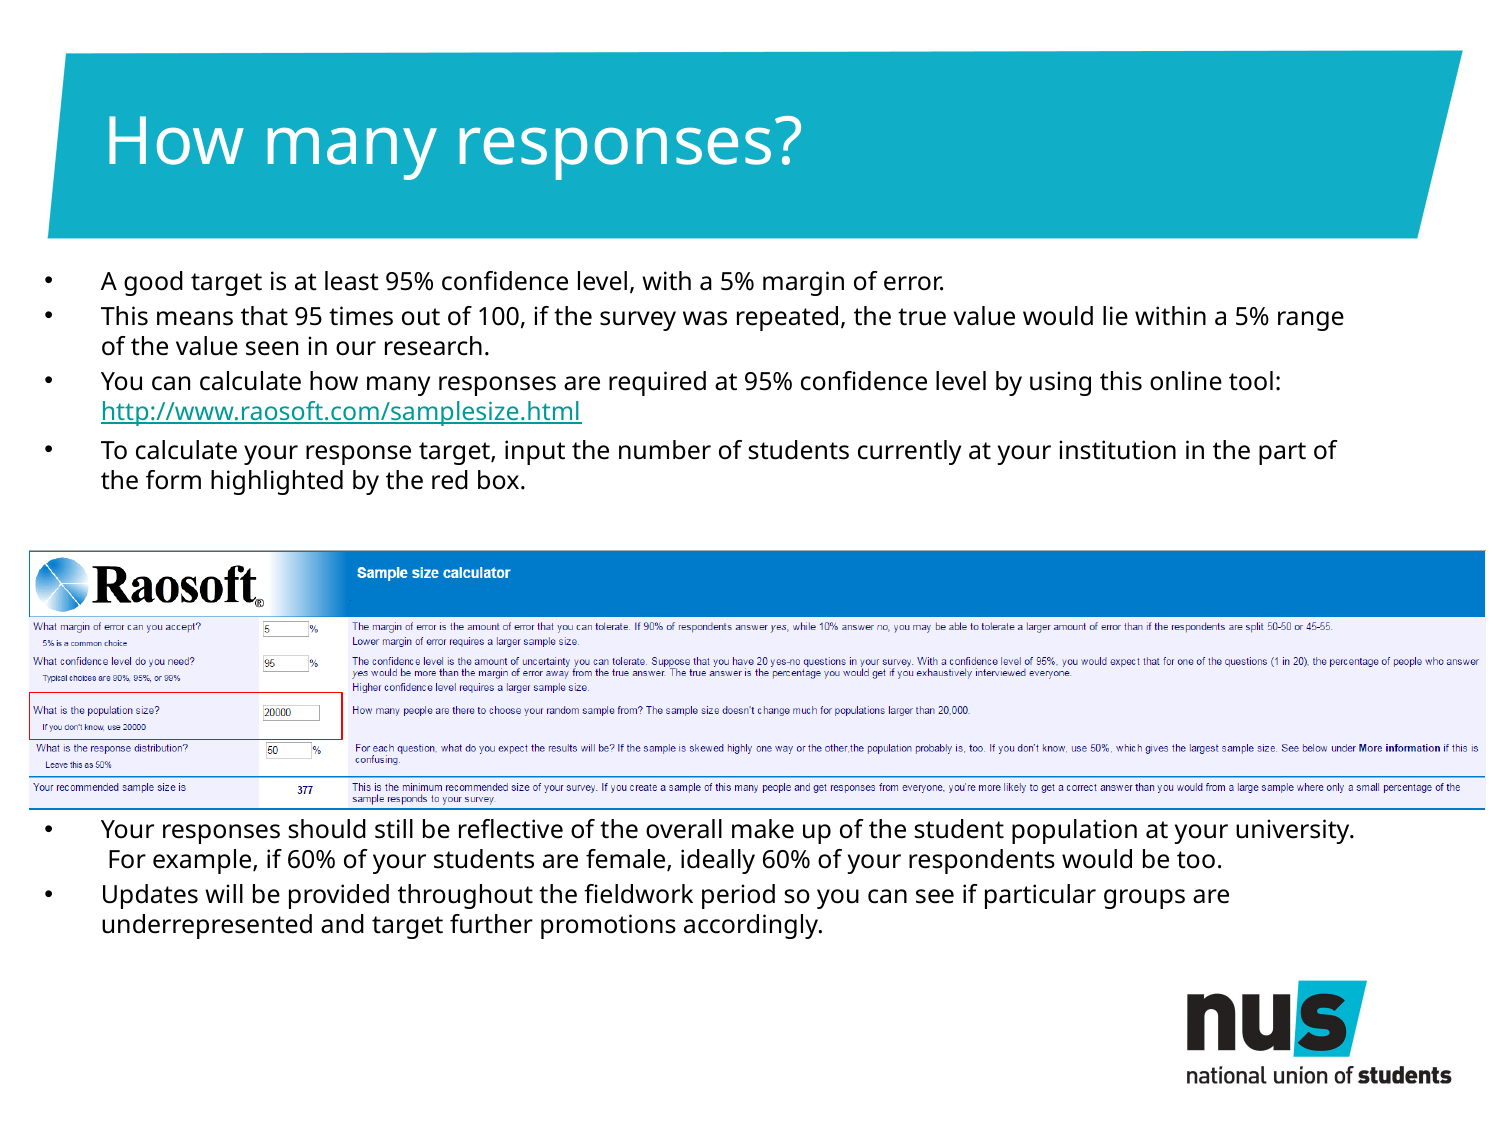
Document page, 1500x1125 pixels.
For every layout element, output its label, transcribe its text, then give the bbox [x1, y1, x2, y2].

title How many responses? [88, 90, 1400, 256]
subtitle A good target is at least 95% confidence level, with a 5% margin of error. This means that 95 times out of 100, if the survey was repeated, the true value would lie within a 5% range of the value seen in our research. You can calculate how many responses are required at 95% confidence level by using this online tool: http://www.raosoft.com/samplesize.html To calculate your response target, input the number of students currently at your institution in the part of the form highlighted by the red box. Your responses should still be reflective of the overall make up of the student population at your university. For example, if 60% of your students are female, ideally 60% of your respondents would be too. Updates will be provided throughout the fieldwork period so you can see if particular groups are underrepresented and target further promotions accordingly. [29, 257, 1377, 365]
picture [2, 0, 1500, 1125]
